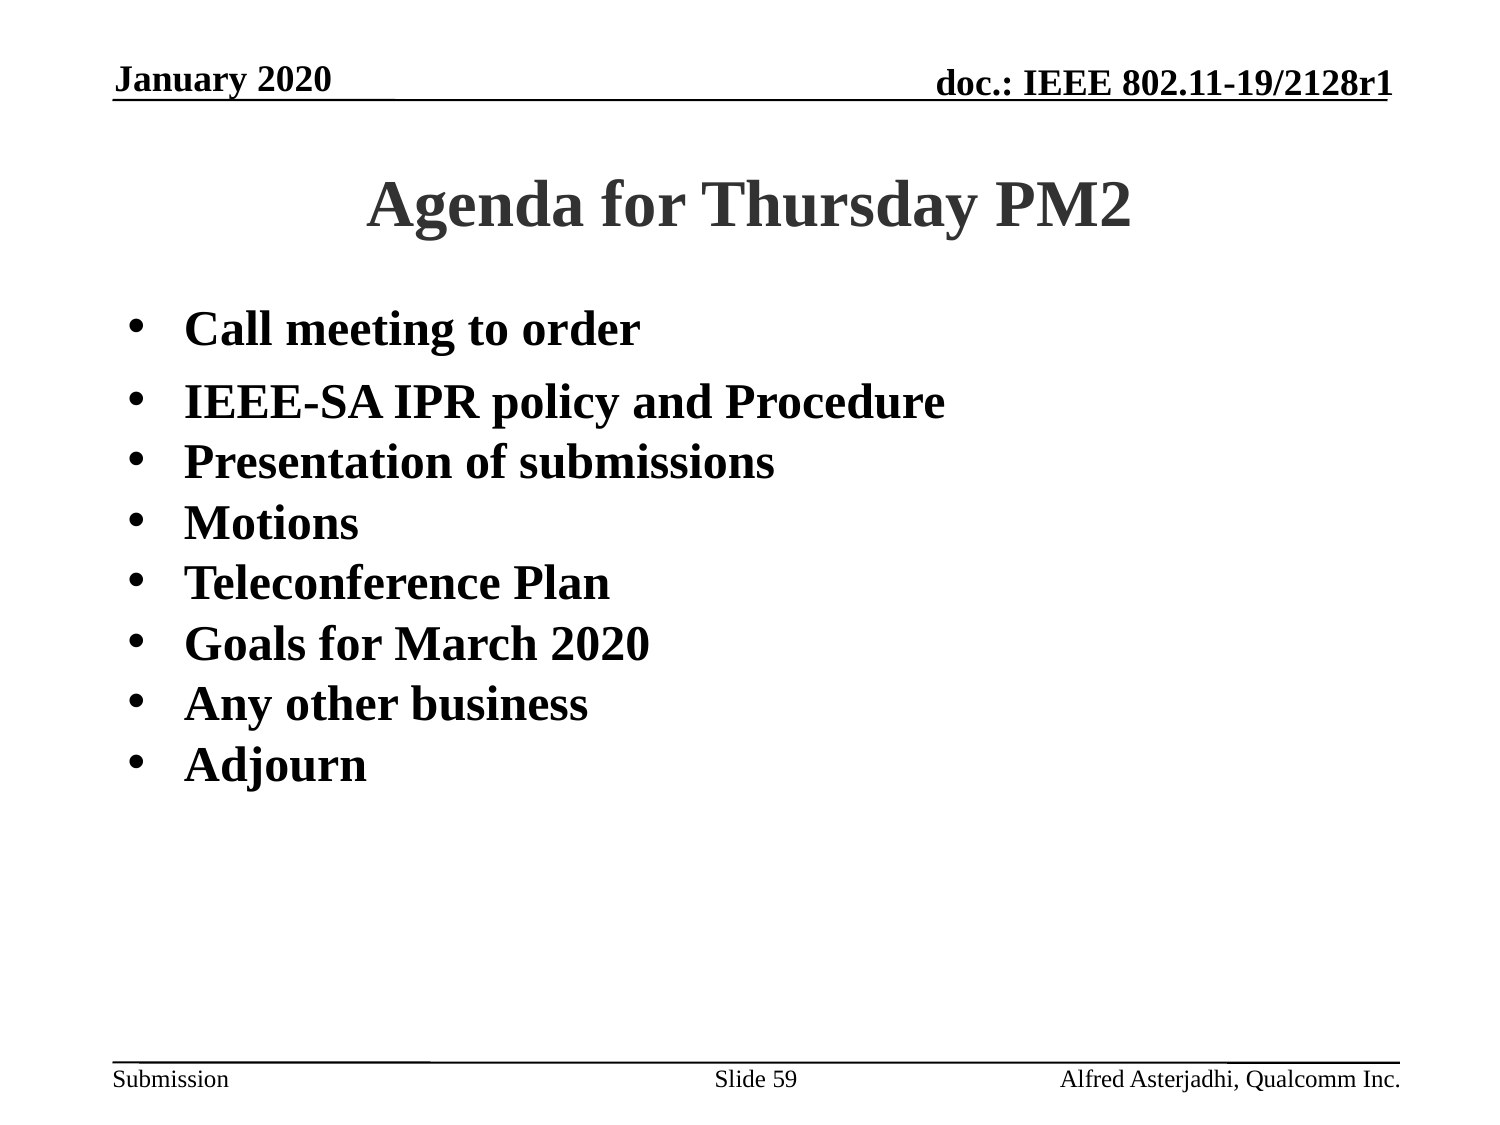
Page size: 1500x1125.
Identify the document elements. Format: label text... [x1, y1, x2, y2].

list Call meeting to order IEEE-SA IPR policy and Procedure Presentation of submissions Motions Teleconference Plan Goals for March 2020 Any other business Adjourn [112, 299, 1388, 975]
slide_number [114, 54, 493, 100]
footer Alfred Asterjadhi, Qualcomm Inc. [878, 1061, 1402, 1093]
title Agenda for Thursday PM2 [62, 112, 1438, 288]
slide_number Slide 59 [712, 1061, 800, 1123]
